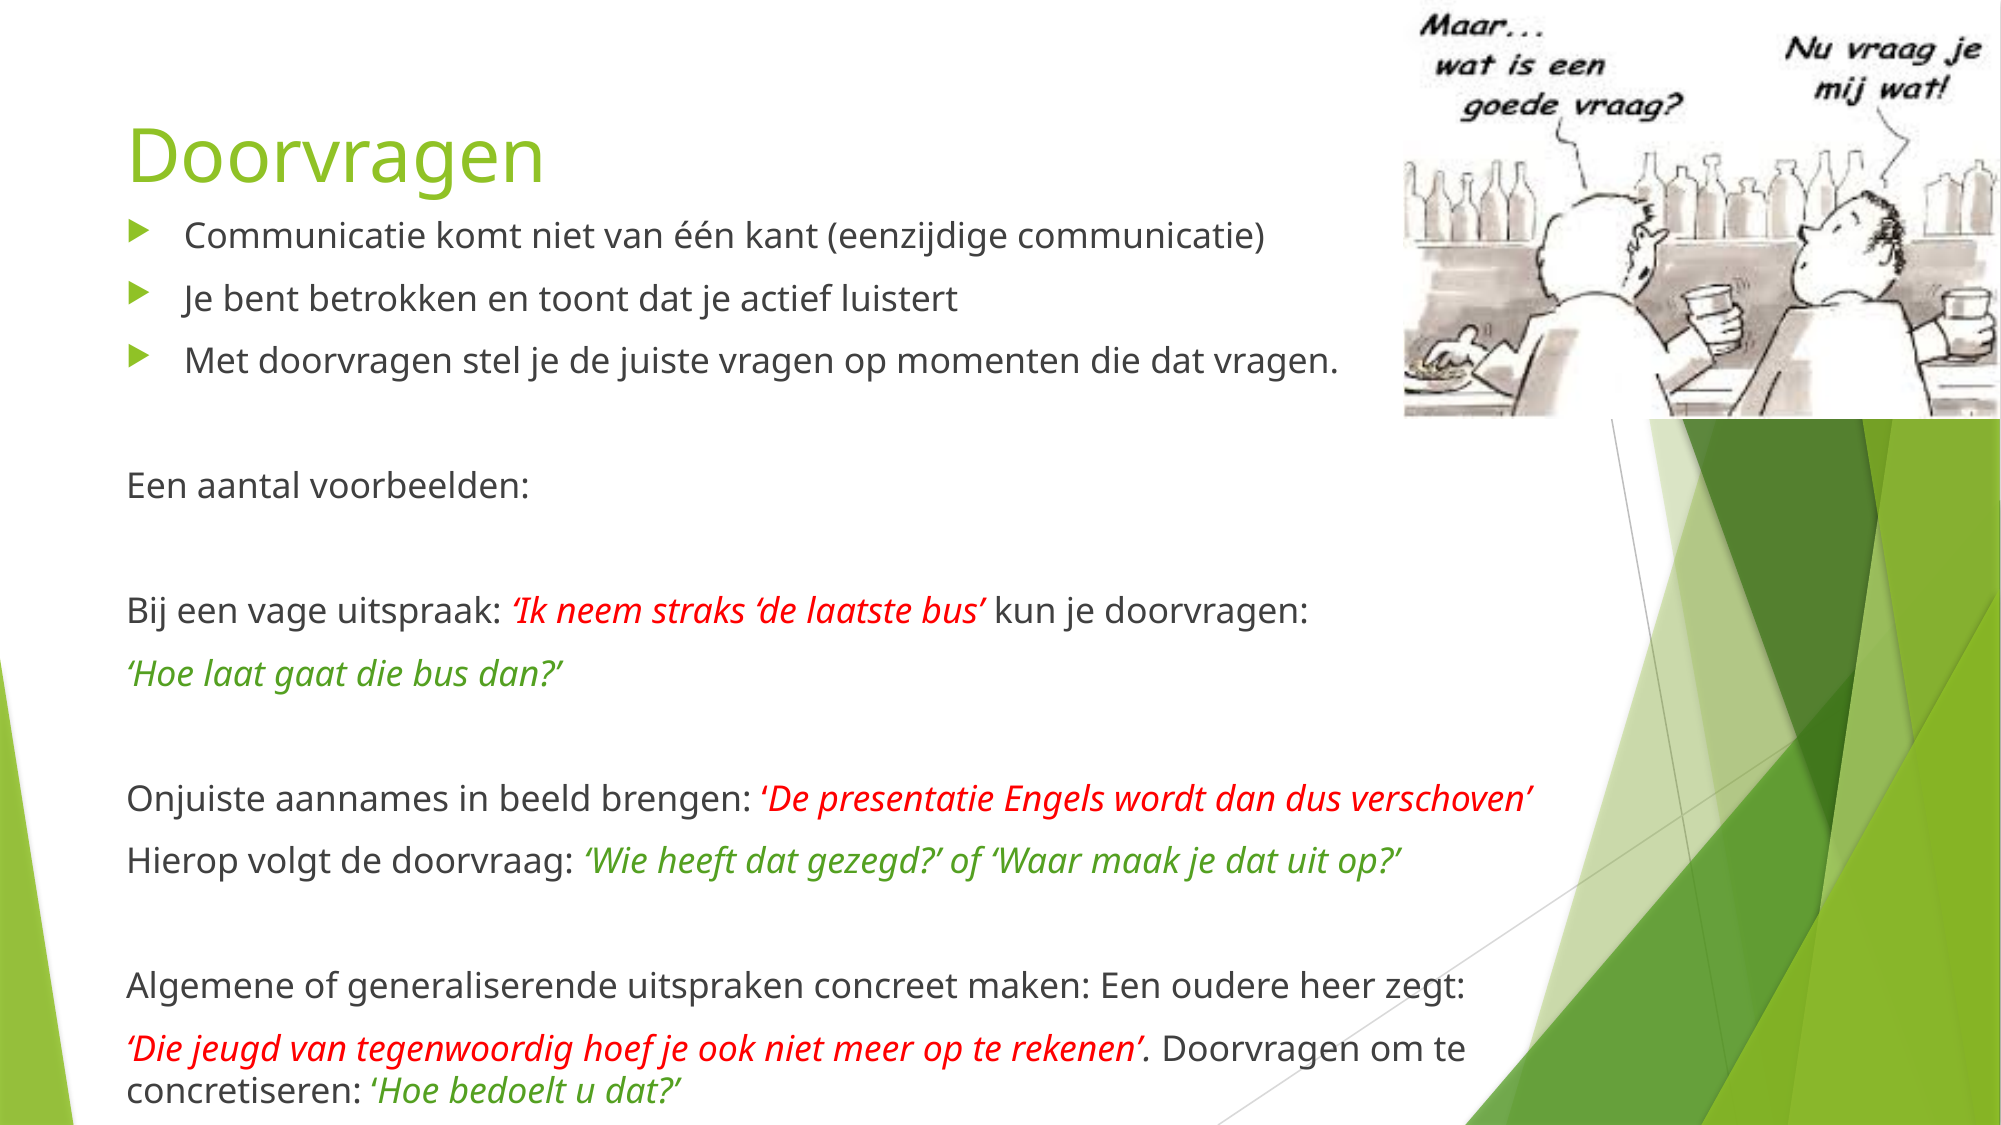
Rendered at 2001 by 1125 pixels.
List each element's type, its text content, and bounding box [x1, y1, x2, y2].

title Doorvragen [111, 99, 1398, 205]
list Communicatie komt niet van één kant (eenzijdige communicatie) Je bent betrokken en toont dat je actief luistert Met doorvragen stel je de juiste vragen op momenten die dat vragen. Een aantal voorbeelden: Bij een vage uitspraak: ‘Ik neem straks ‘de laatste bus’ kun je doorvragen: ‘Hoe laat gaat die bus dan?’ Onjuiste aannames in beeld brengen: ‘De presentatie Engels wordt dan dus verschoven’ Hierop volgt de doorvraag: ‘Wie heeft dat gezegd?’ of ‘Waar maak je dat uit op?’ Algemene of generaliserende uitspraken concreet maken: Een oudere heer zegt: ‘Die jeugd van tegenwoordig hoef je ook niet meer op te rekenen’. Doorvragen om te concretiseren: ‘Hoe bedoelt u dat?’ [111, 205, 1725, 1125]
picture [1402, 0, 2000, 419]
